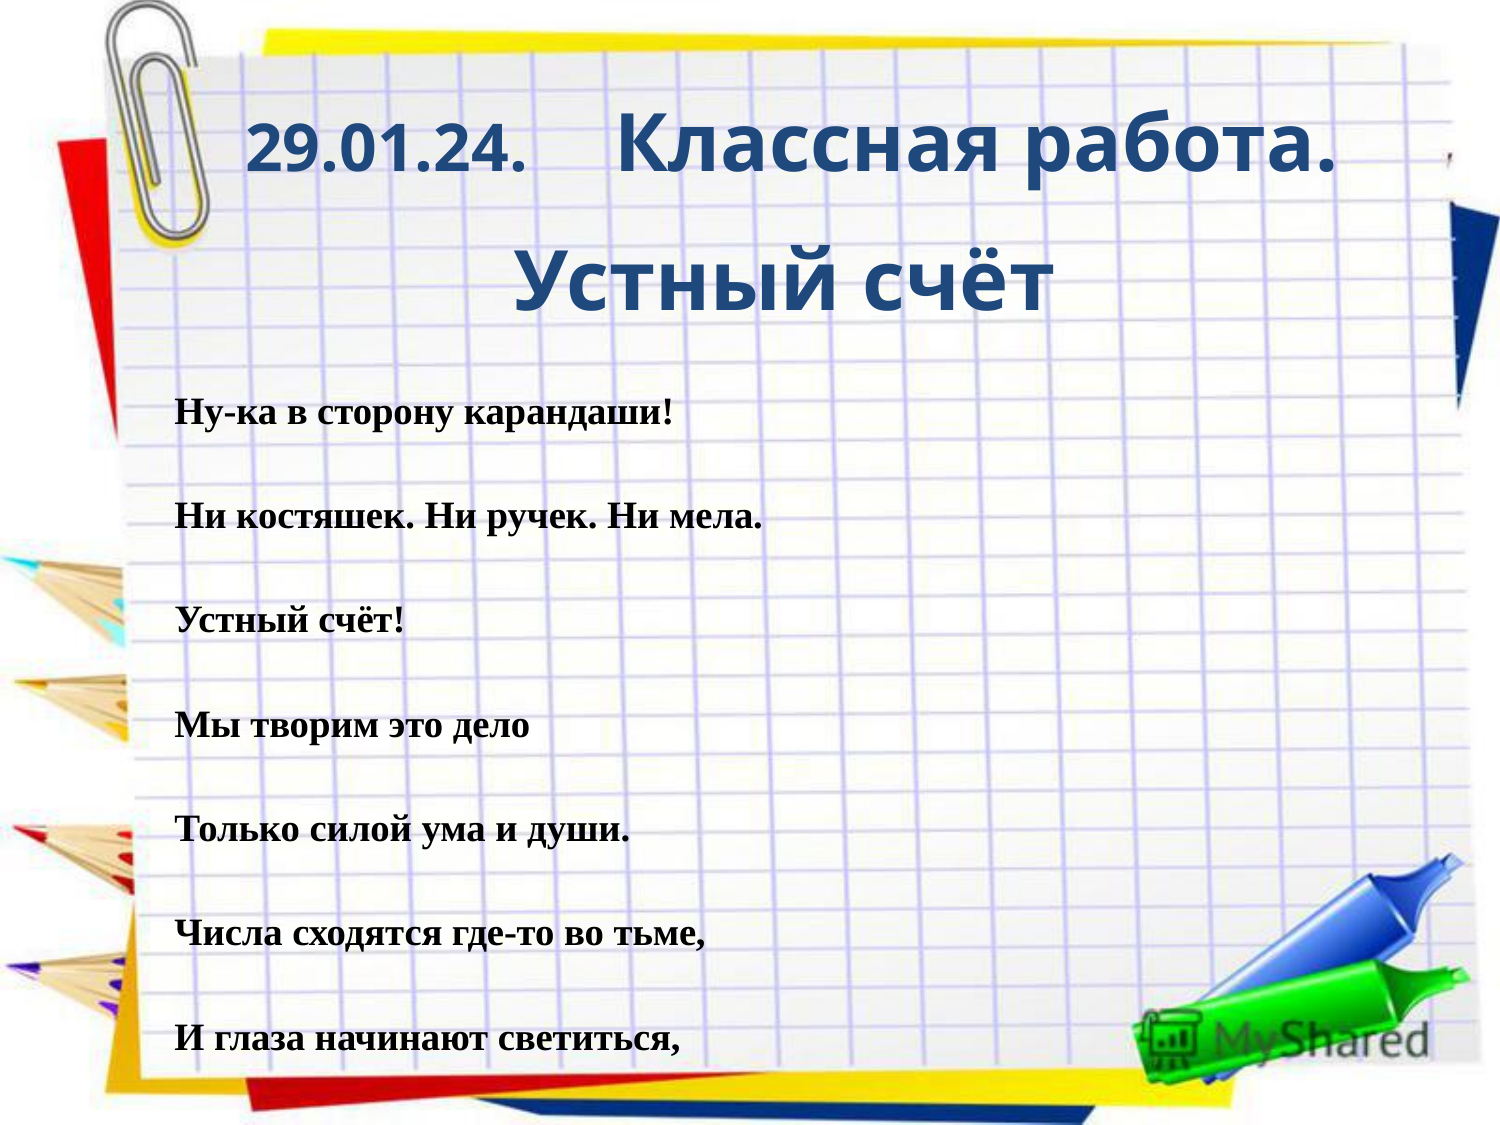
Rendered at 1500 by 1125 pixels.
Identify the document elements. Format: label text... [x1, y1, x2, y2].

list Устный счёт Ну-ка в сторону карандаши! Ни костяшек. Ни ручек. Ни мела. Устный счёт! Мы творим это дело Только силой ума и души. Числа сходятся где-то во тьме, И глаза начинают светиться, И кругом только умные лица, Потому что считаем в уме. Валентин Берестов [159, 219, 1409, 1012]
title 29.01.24. Классная работа. [75, 45, 1425, 233]
picture [0, 0, 1500, 1125]
